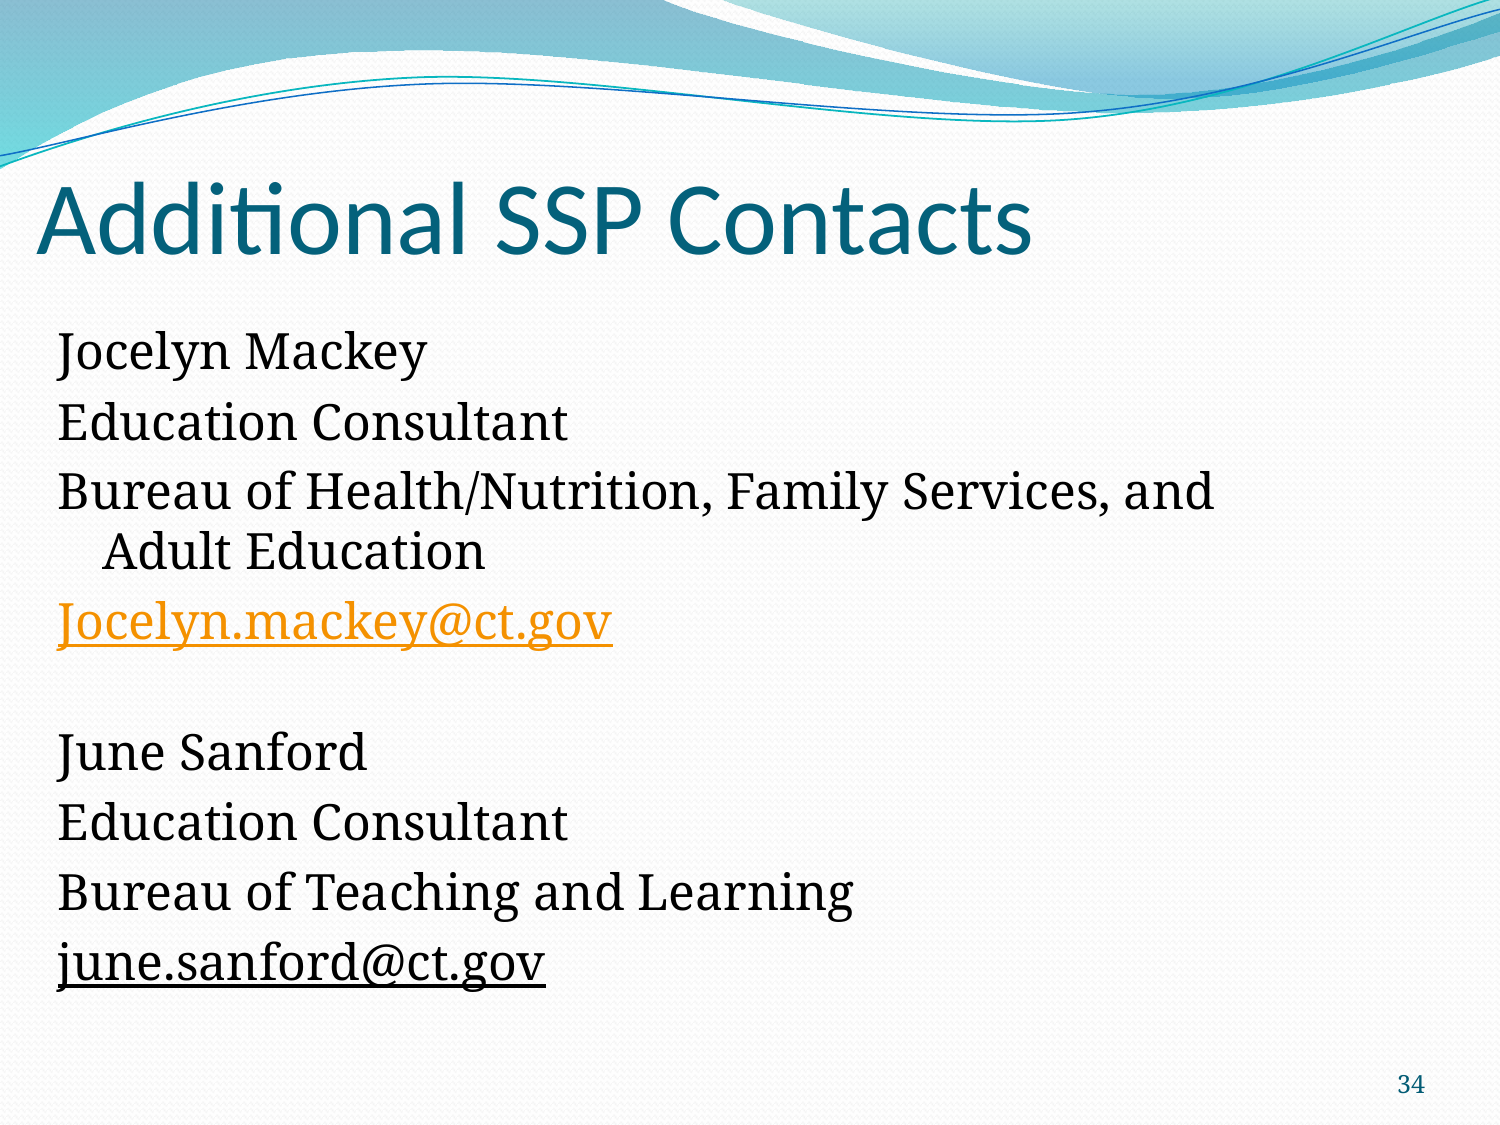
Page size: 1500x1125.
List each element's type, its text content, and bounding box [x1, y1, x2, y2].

title Additional SSP Contacts [35, 137, 1263, 275]
list Jocelyn Mackey Education Consultant Bureau of Health/Nutrition, Family Services, and Adult Education Jocelyn.mackey@ct.gov June Sanford Education Consultant Bureau of Teaching and Learning june.sanford@ct.gov [43, 312, 1255, 1075]
slide_number 34 [1299, 1042, 1425, 1103]
